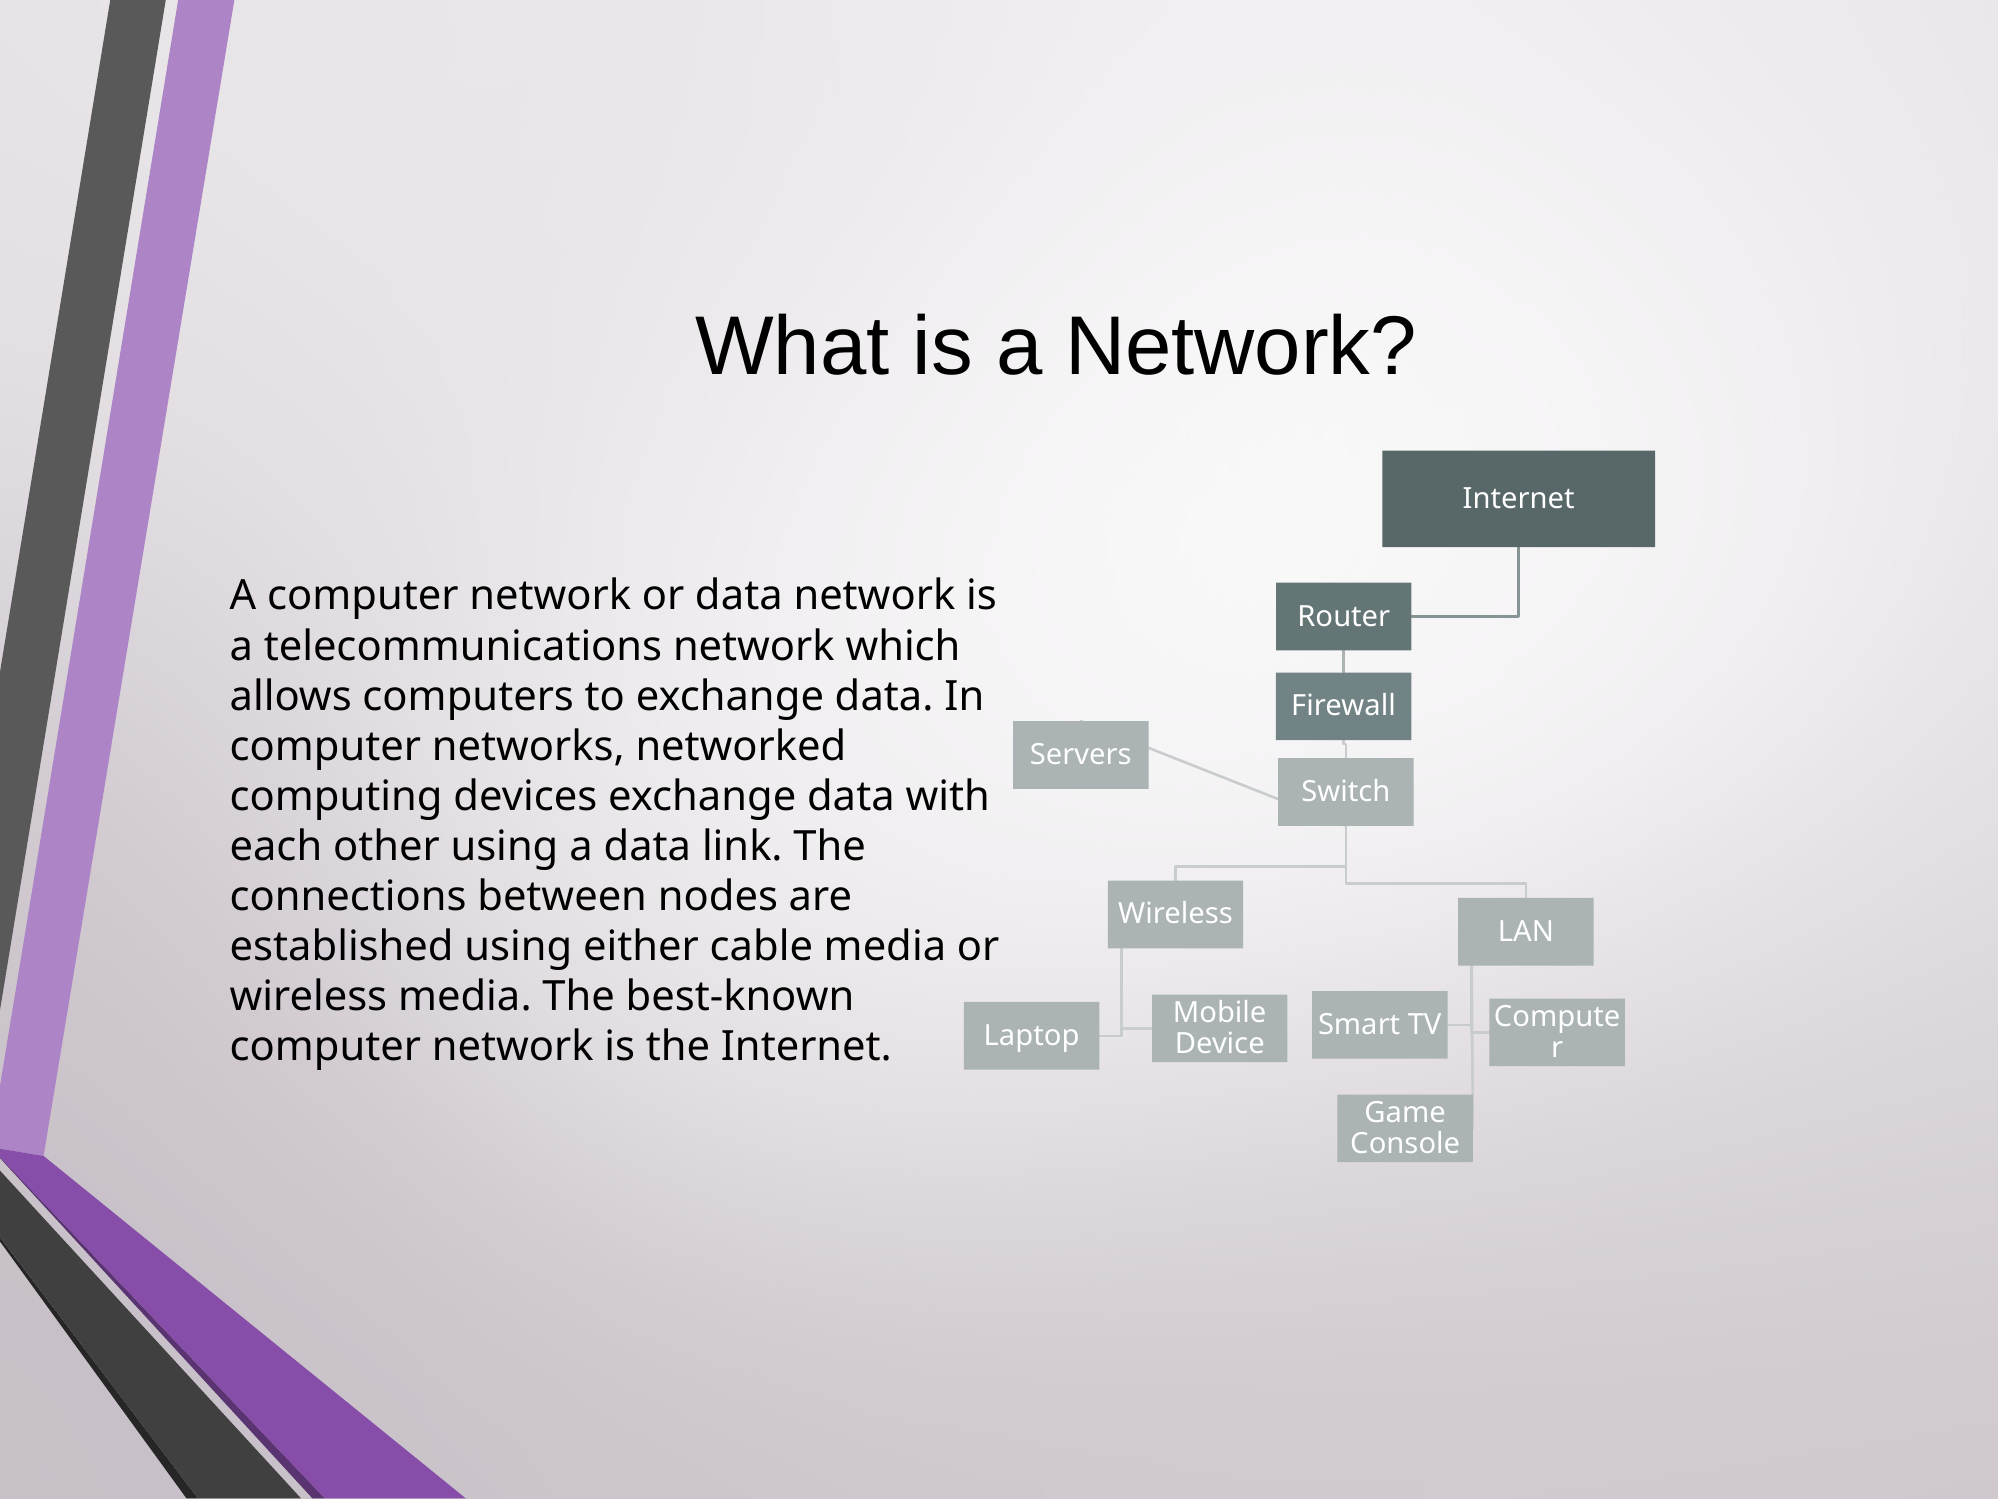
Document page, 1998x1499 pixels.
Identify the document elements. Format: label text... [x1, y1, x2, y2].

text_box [949, 422, 1666, 1194]
title What is a Network? [214, 149, 1898, 533]
list A computer network or data network is a telecommunications network which allows computers to exchange data. In computer networks, networked computing devices exchange data with each other using a data link. The connections between nodes are established using either cable media or wireless media. The best-known computer network is the Internet. [214, 450, 949, 1187]
list [1080, 582, 1898, 1314]
